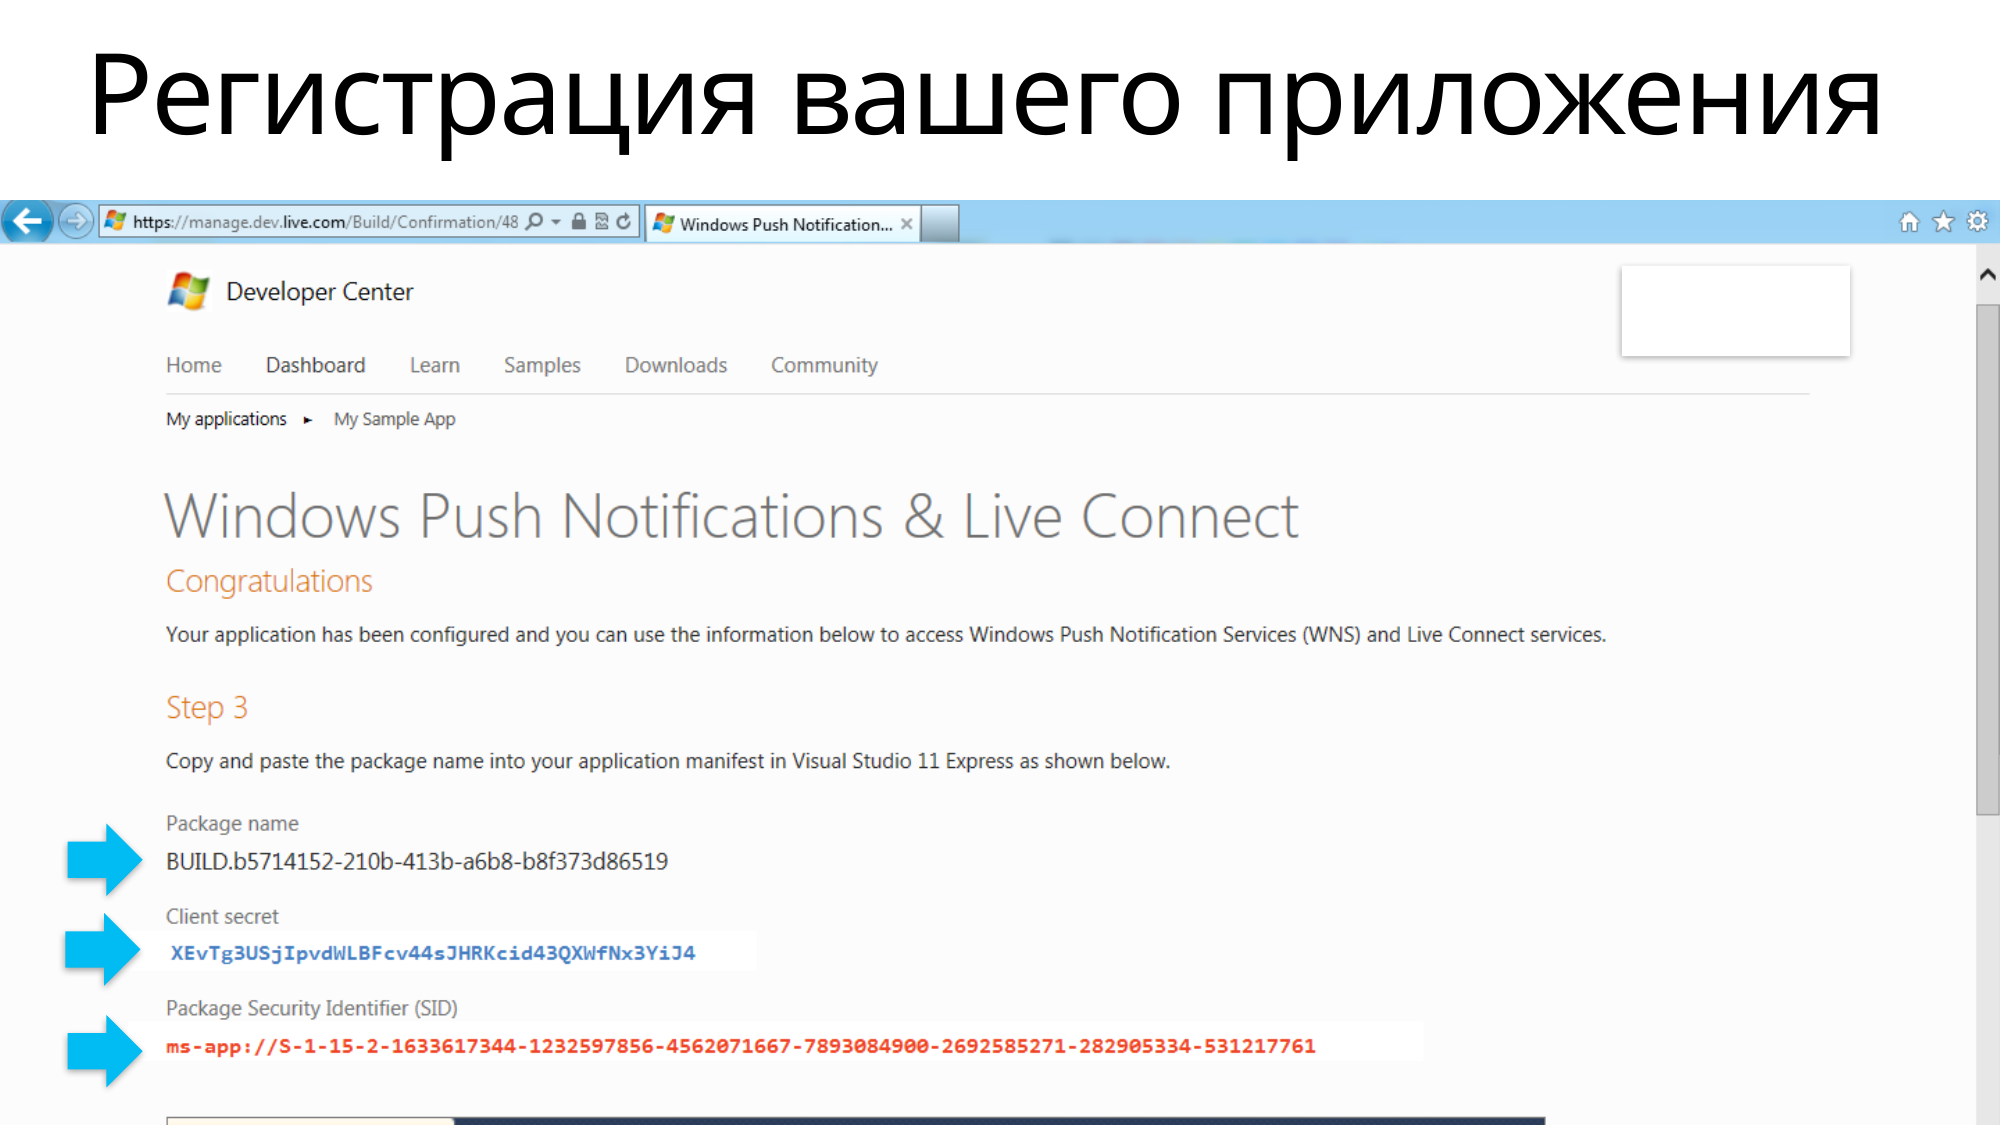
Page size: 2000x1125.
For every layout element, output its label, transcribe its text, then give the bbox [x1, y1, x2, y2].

picture [0, 199, 2000, 1125]
title Регистрация вашего приложения [85, 37, 1914, 161]
